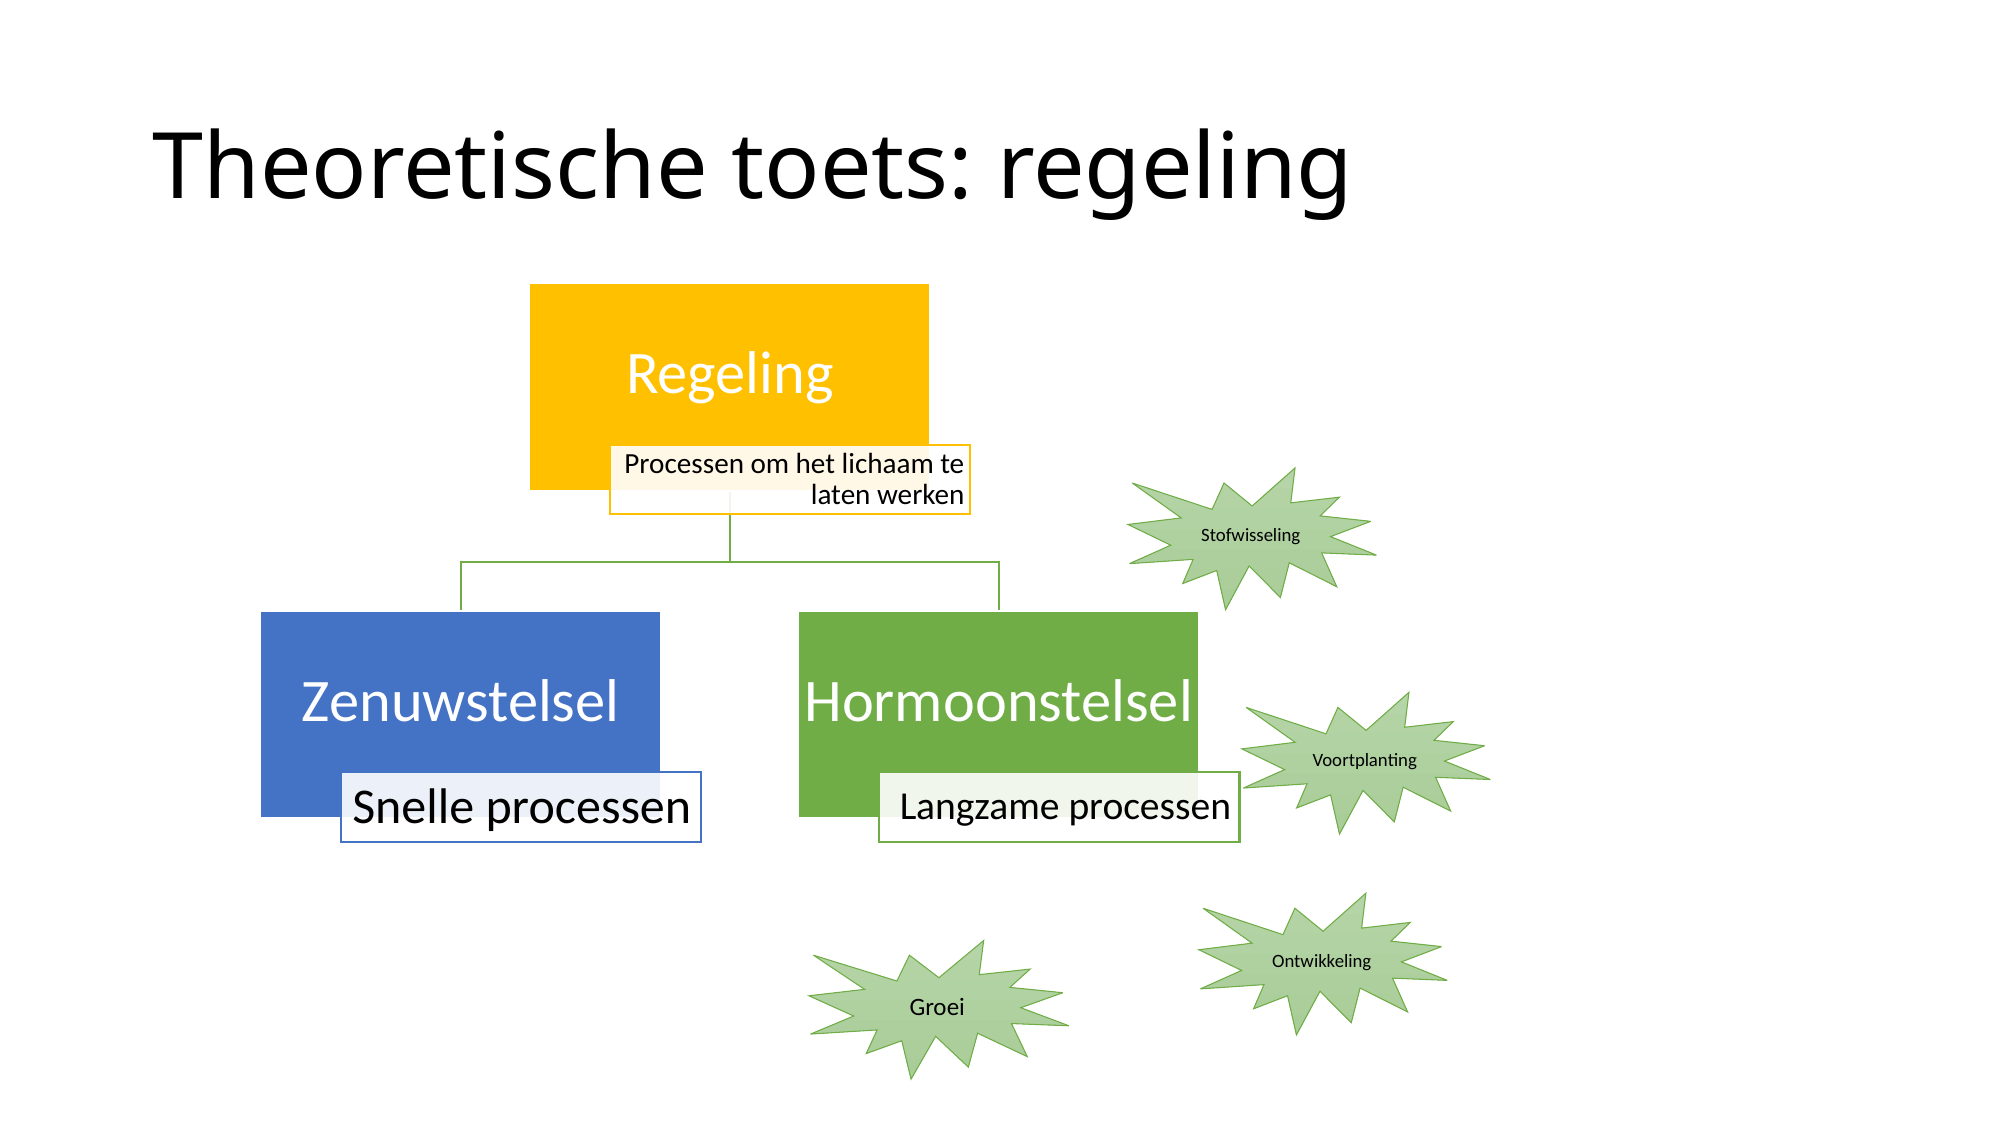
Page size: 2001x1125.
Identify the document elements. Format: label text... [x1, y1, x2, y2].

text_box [249, 229, 1250, 896]
title Theoretische toets: regeling [137, 59, 1863, 278]
text_box Voortplanting [1250, 691, 1491, 836]
text_box Ontwikkeling [1197, 891, 1448, 1037]
text_box Stofwisseling [1250, 466, 1377, 599]
text_box Groei [807, 939, 1070, 1081]
